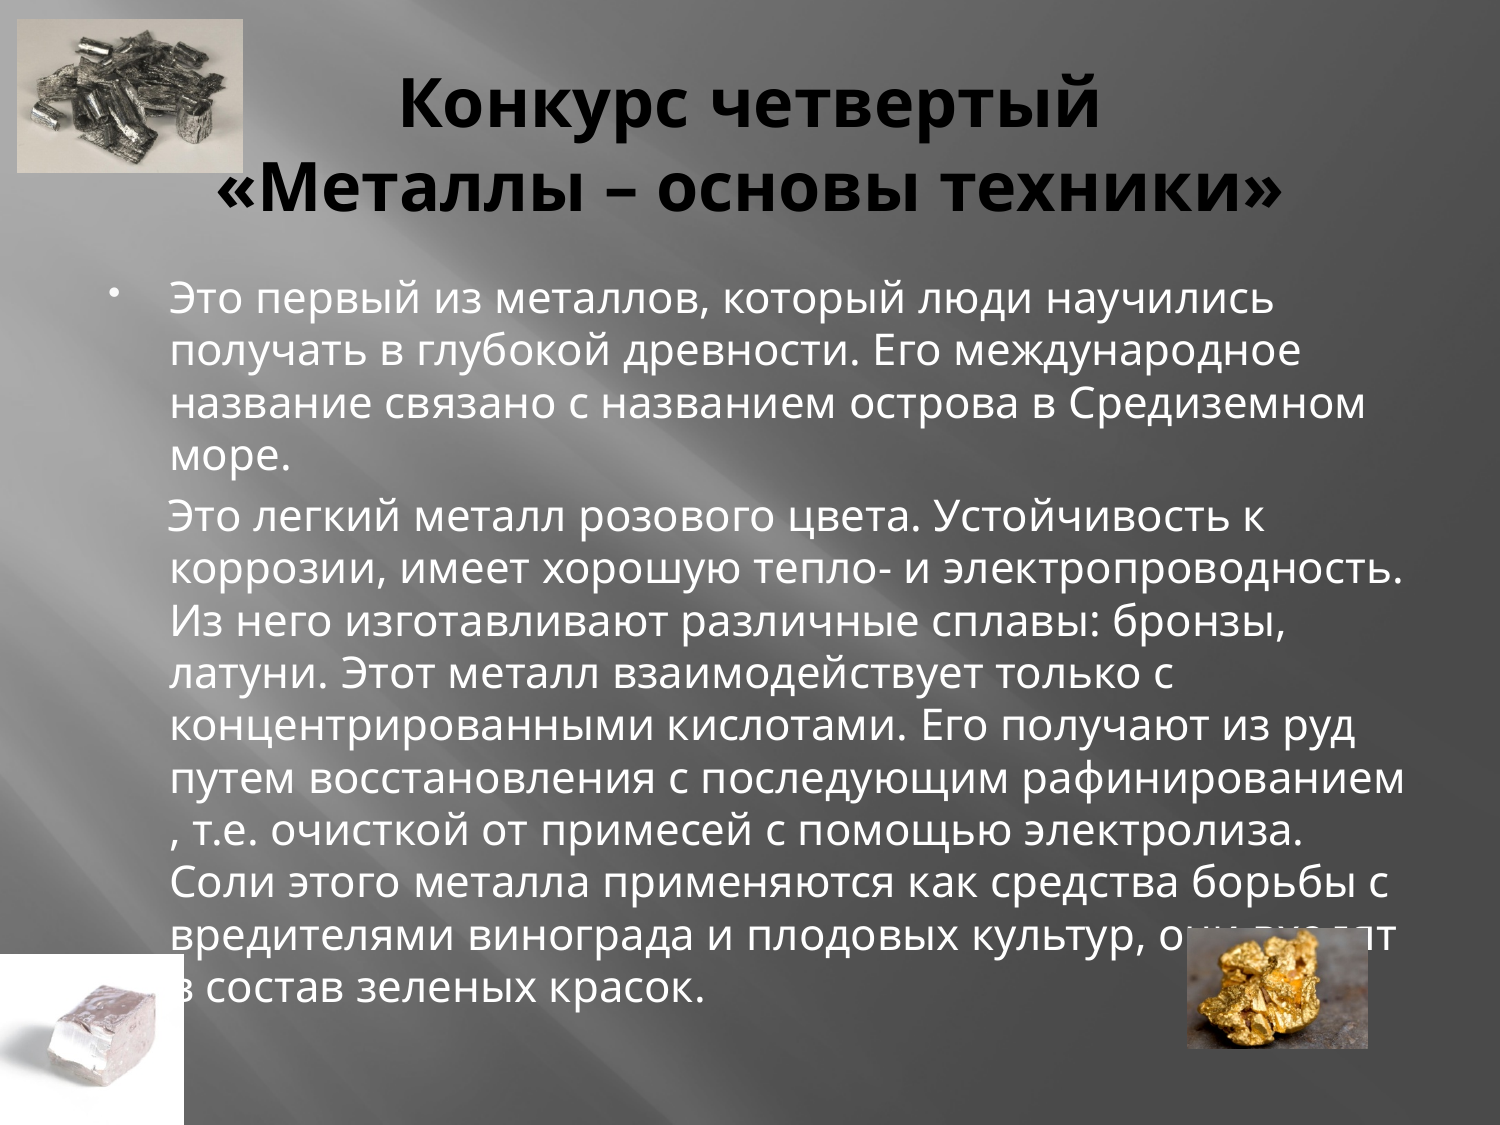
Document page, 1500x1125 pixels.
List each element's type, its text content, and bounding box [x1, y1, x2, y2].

picture [17, 18, 243, 173]
picture [1186, 928, 1369, 1049]
title Конкурс четвертый «Металлы – основы техники» [75, 45, 1425, 233]
list Это первый из металлов, который люди научились получать в глубокой древности. Его международное название связано с названием острова в Средиземном море. Это легкий металл розового цвета. Устойчивость к коррозии, имеет хорошую тепло- и электропроводность. Из него изготавливают различные сплавы: бронзы, латуни. Этот металл взаимодействует только с концентрированными кислотами. Его получают из руд путем восстановления с последующим рафинированием , т.е. очисткой от примесей с помощью электролиза. Соли этого металла применяются как средства борьбы с вредителями винограда и плодовых культур, они входят в состав зеленых красок. [75, 262, 1425, 1035]
picture [0, 954, 184, 1125]
